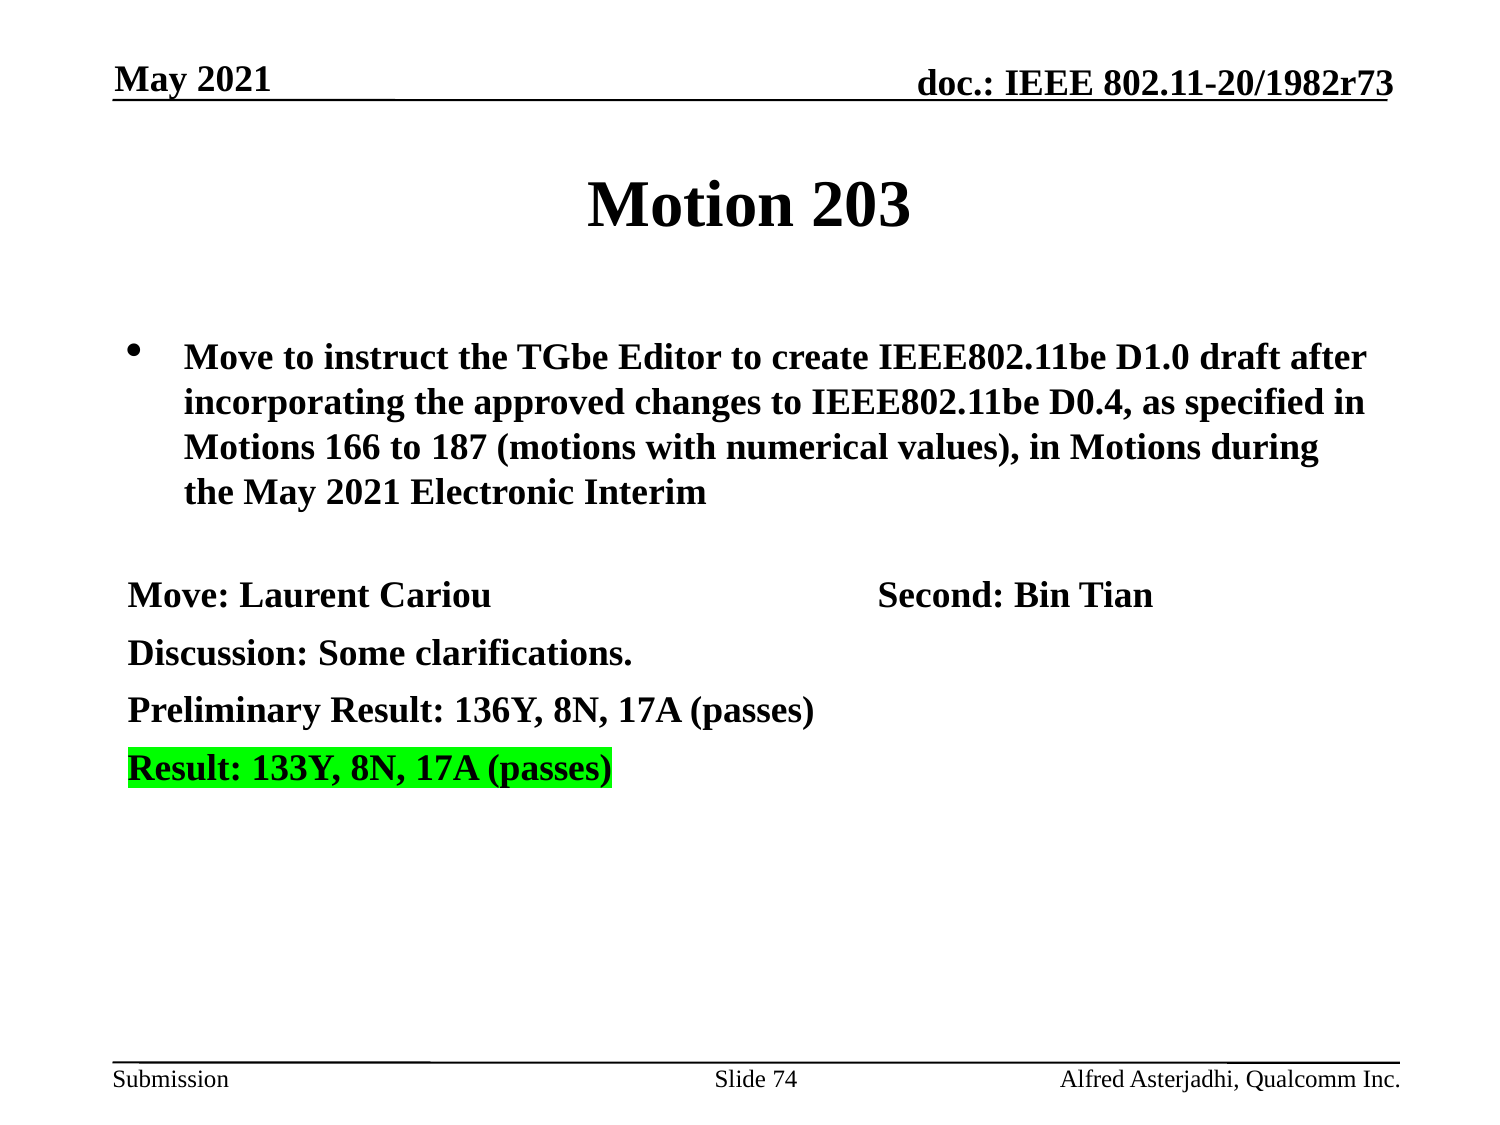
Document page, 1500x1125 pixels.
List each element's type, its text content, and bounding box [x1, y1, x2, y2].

list Move to instruct the TGbe Editor to create IEEE802.11be D1.0 draft after incorporating the approved changes to IEEE802.11be D0.4, as specified in Motions 166 to 187 (motions with numerical values), in Motions during the May 2021 Electronic Interim Move: Laurent Cariou Second: Bin Tian Discussion: Some clarifications. Preliminary Result: 136Y, 8N, 17A (passes) Result: 133Y, 8N, 17A (passes) [112, 324, 1388, 1000]
title Motion 203 [112, 112, 1388, 288]
slide_number Slide 74 [712, 1061, 800, 1123]
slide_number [114, 54, 423, 100]
footer Alfred Asterjadhi, Qualcomm Inc. [878, 1061, 1402, 1093]
